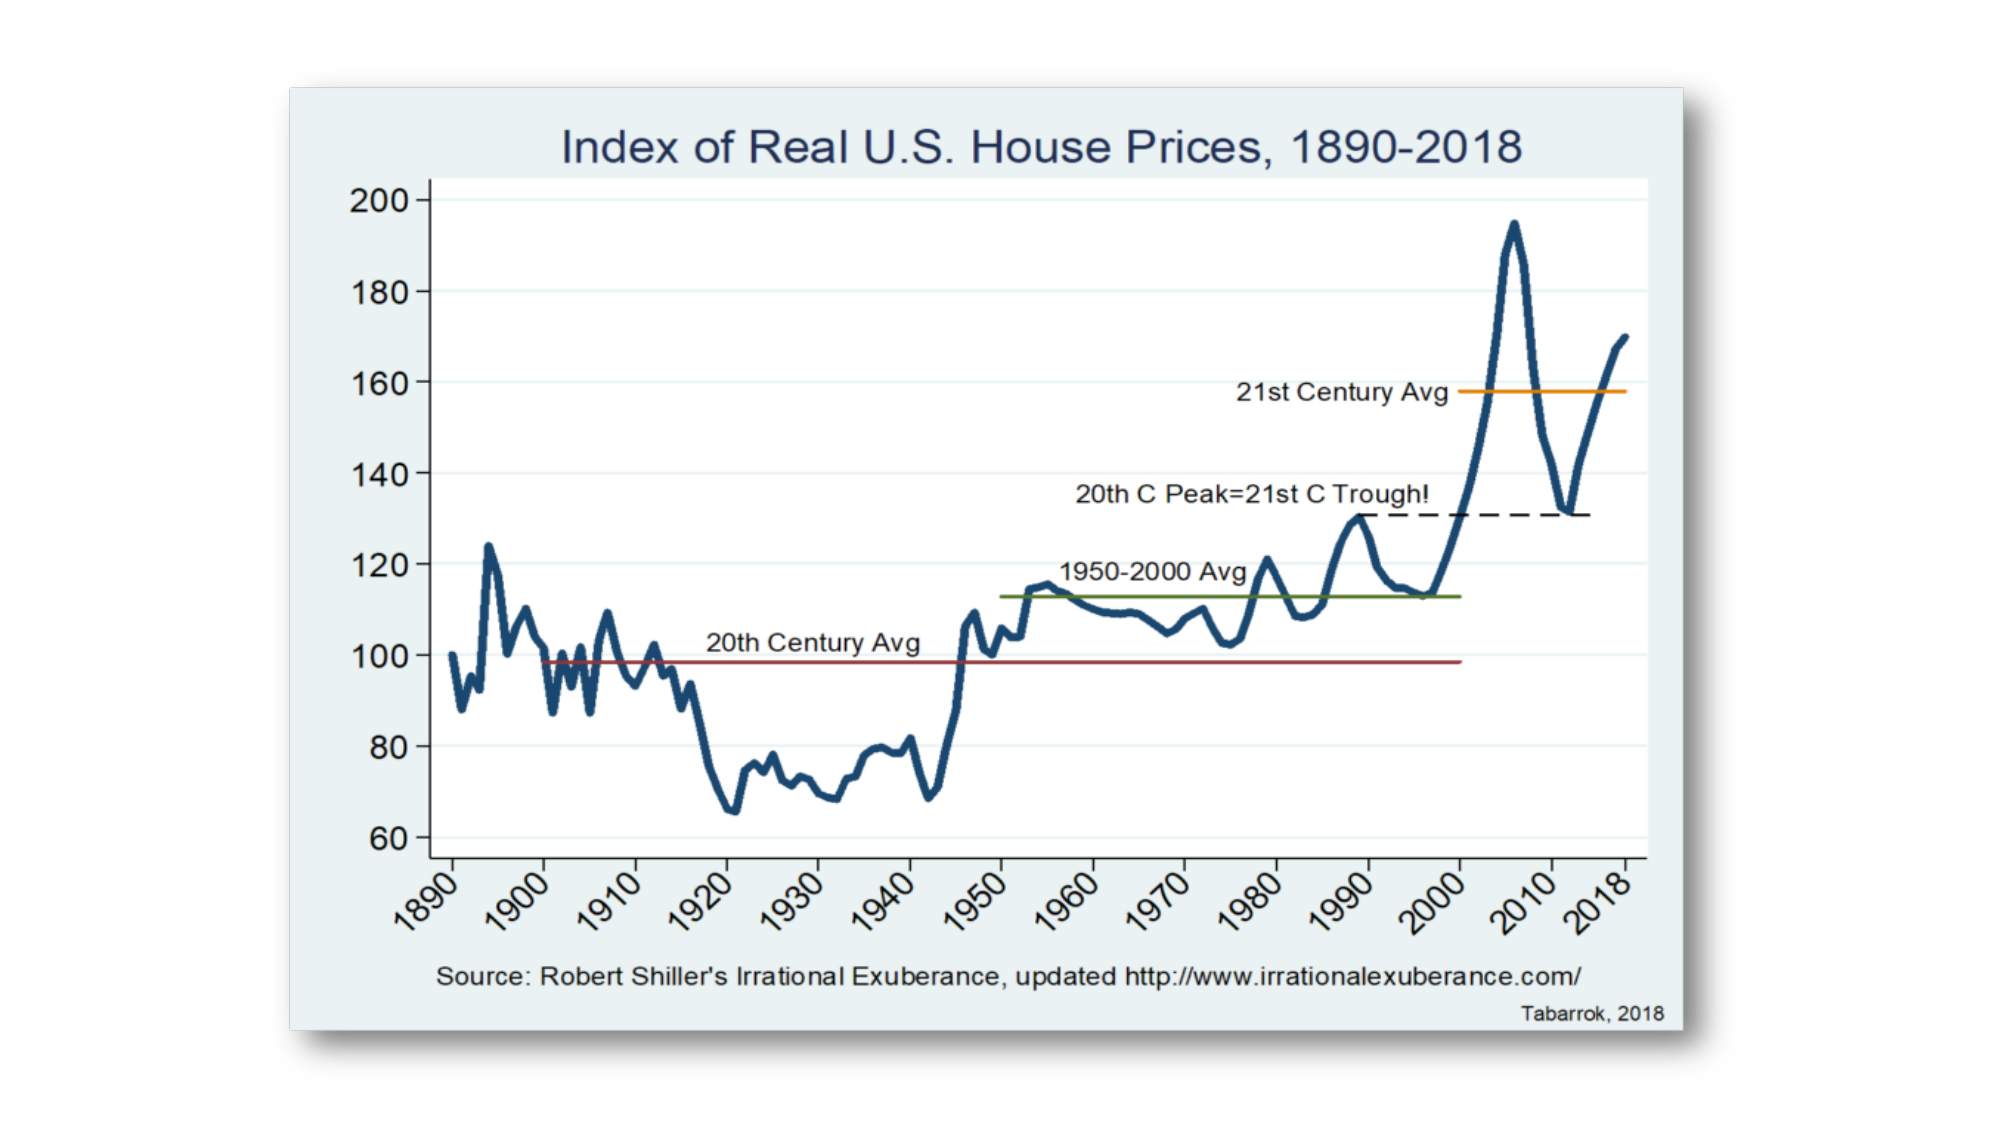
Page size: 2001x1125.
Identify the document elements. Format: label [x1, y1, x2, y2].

list [247, 48, 1759, 1101]
